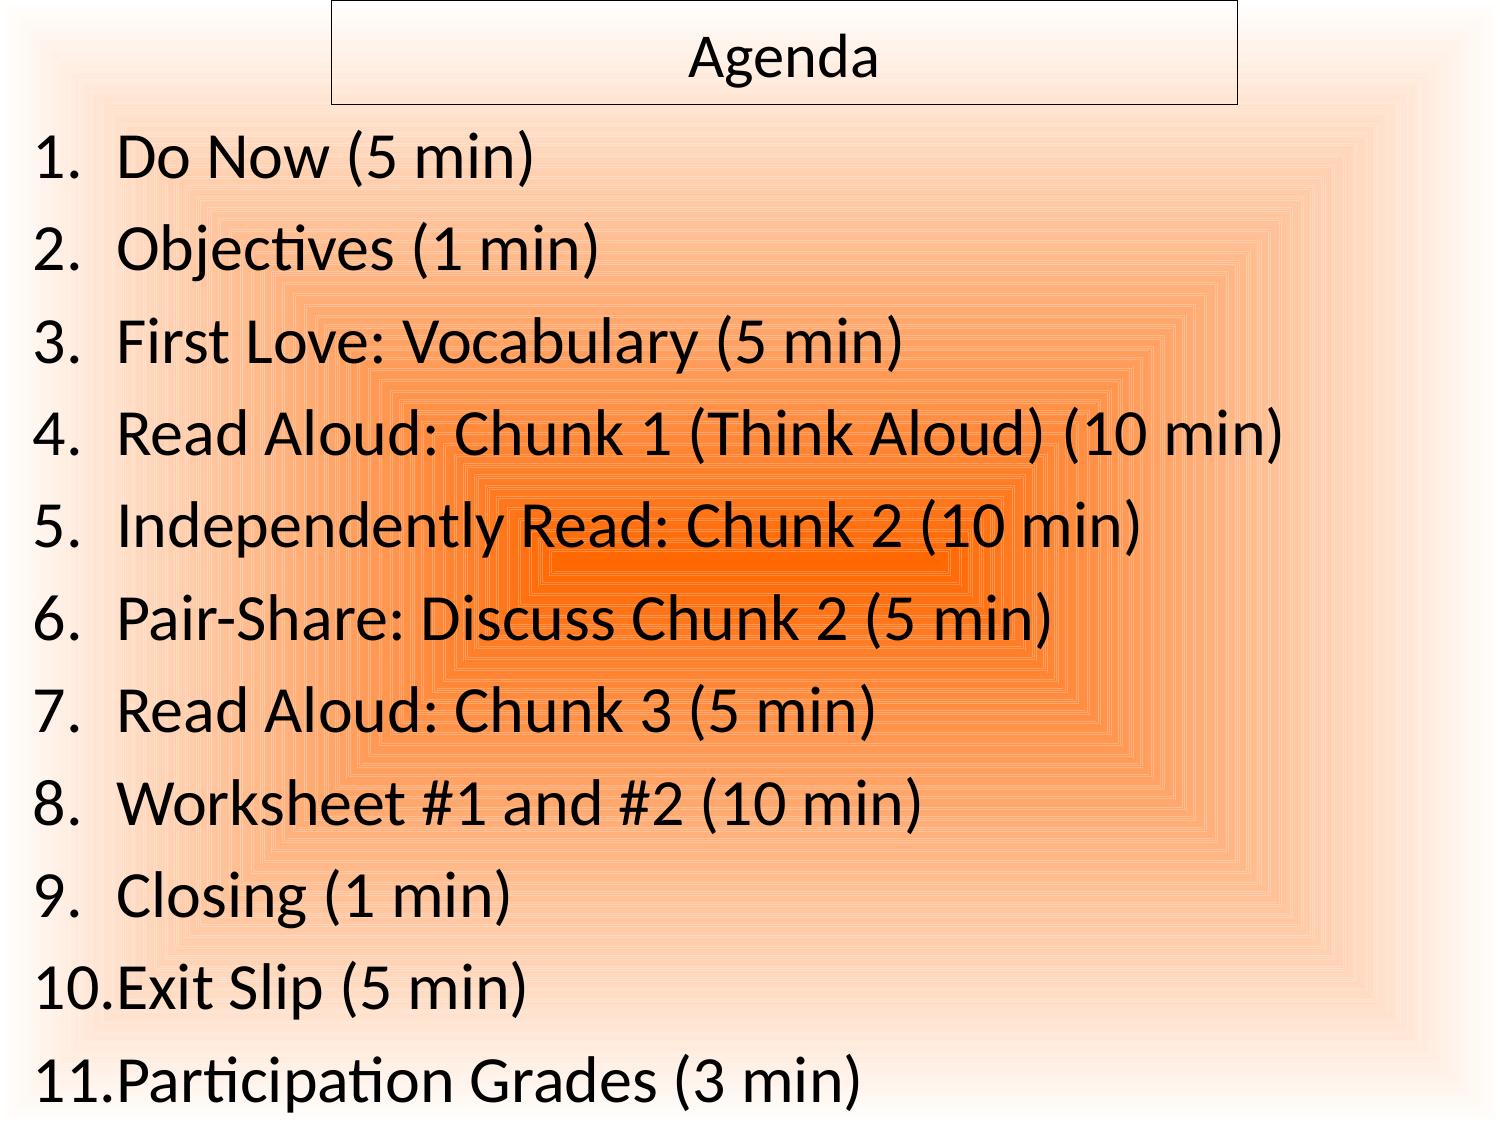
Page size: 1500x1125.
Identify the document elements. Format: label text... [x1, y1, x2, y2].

text_box Agenda [331, 0, 1238, 105]
list Do Now (5 min) Objectives (1 min) First Love: Vocabulary (5 min) Read Aloud: Chunk 1 (Think Aloud) (10 min) Independently Read: Chunk 2 (10 min) Pair-Share: Discuss Chunk 2 (5 min) Read Aloud: Chunk 3 (5 min) Worksheet #1 and #2 (10 min) Closing (1 min) Exit Slip (5 min) Participation Grades (3 min) [0, 104, 1500, 1125]
